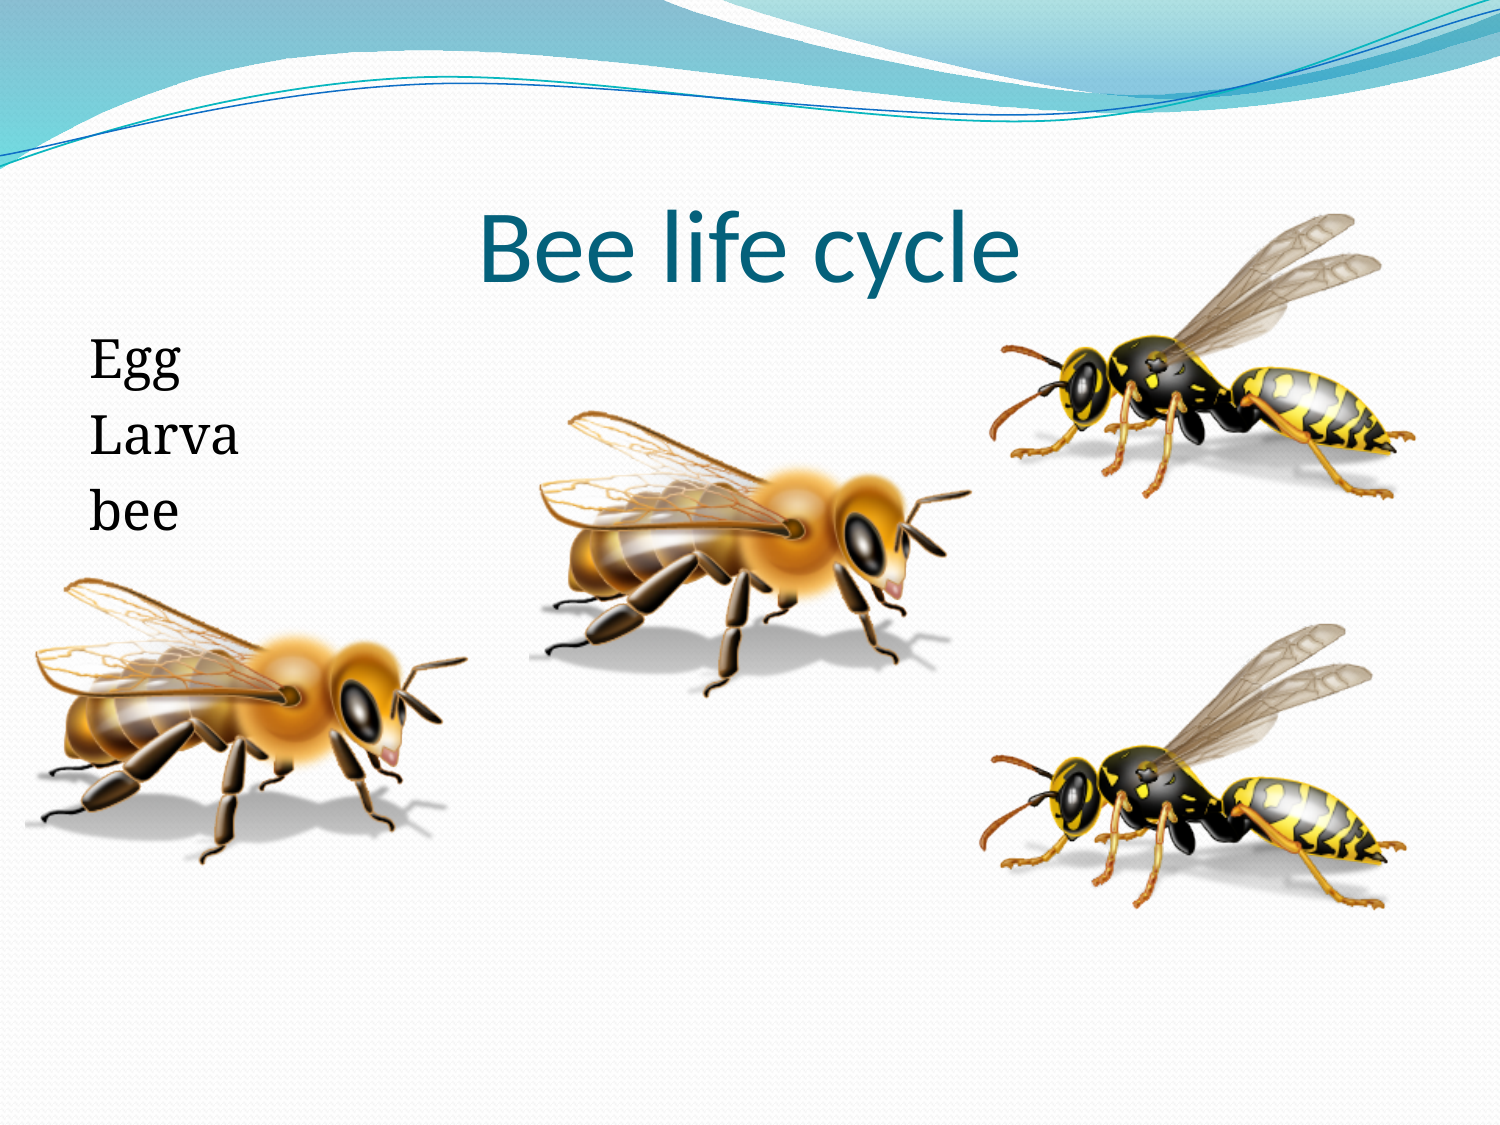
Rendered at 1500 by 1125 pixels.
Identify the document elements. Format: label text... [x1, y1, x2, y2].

picture [974, 159, 1426, 610]
picture [529, 339, 1416, 1020]
title Bee life cycle [75, 115, 1425, 303]
picture [25, 505, 476, 957]
list Egg Larva bee [75, 317, 1425, 1038]
picture [984, 239, 1009, 251]
